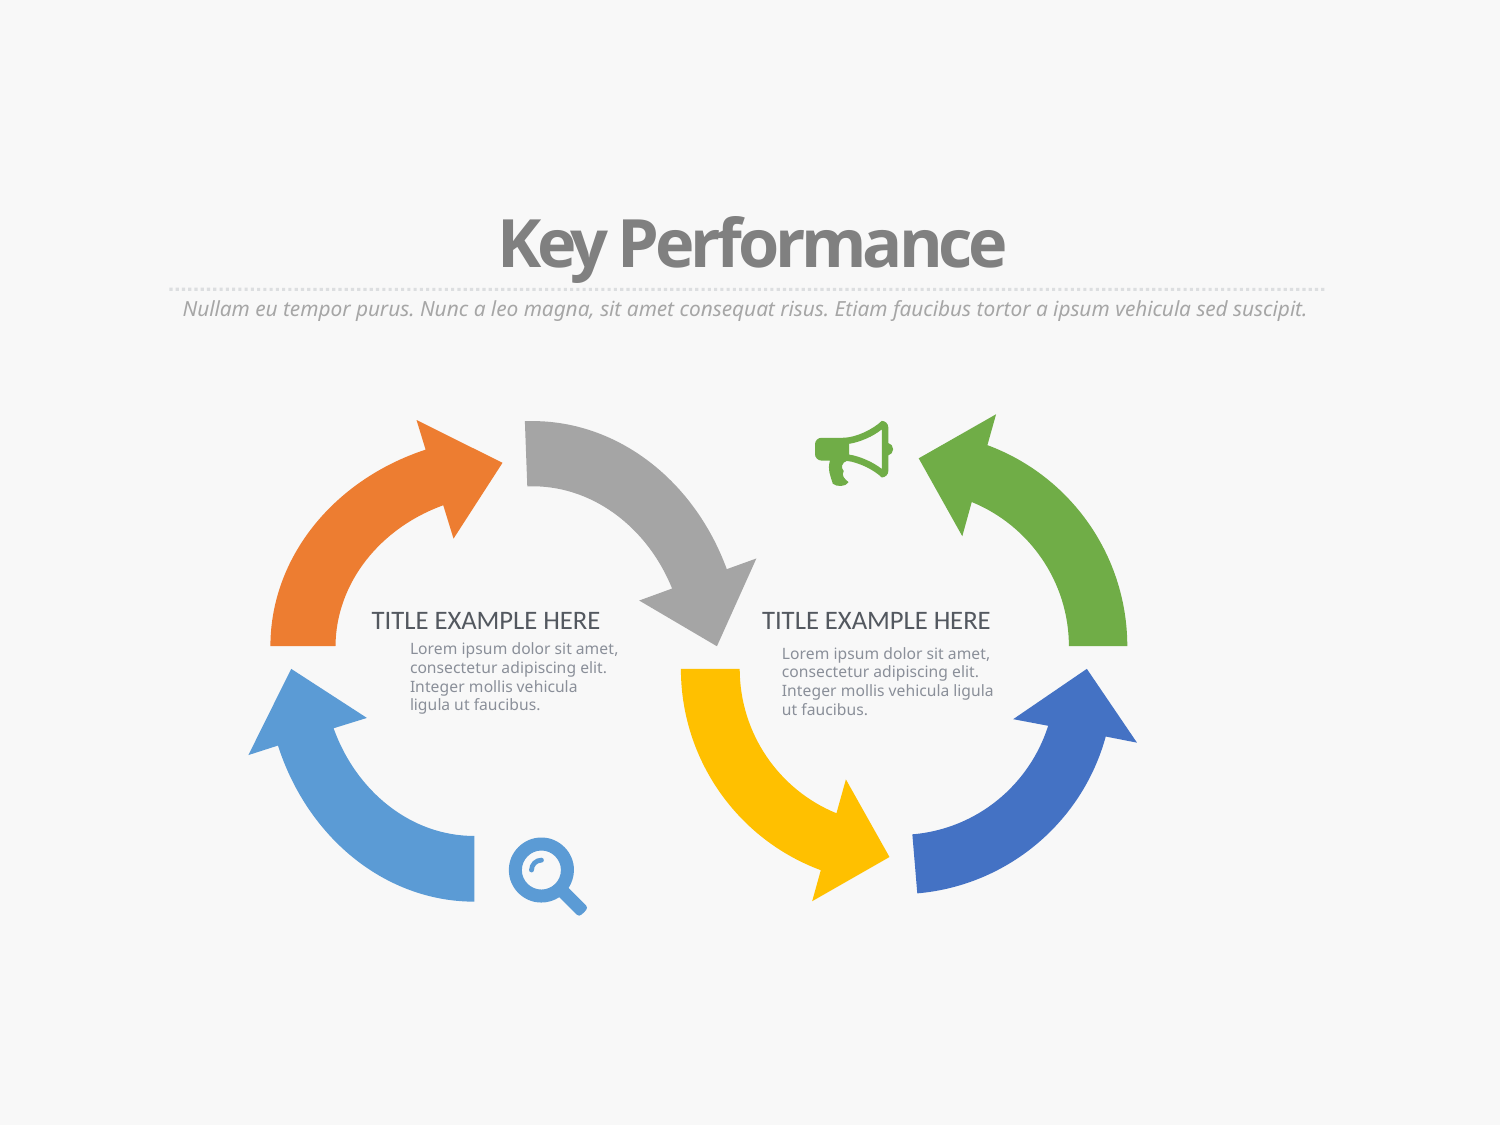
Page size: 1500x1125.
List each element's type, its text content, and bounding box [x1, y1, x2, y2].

text_box Nullam eu tempor purus. Nunc a leo magna, sit amet consequat risus. Etiam faucibus tortor a ipsum vehicula sed suscipit. [88, 292, 1408, 325]
text_box TITLE EXAMPLE HERE [369, 600, 641, 638]
text_box [270, 420, 503, 647]
text_box [680, 668, 890, 902]
text_box [248, 668, 475, 902]
text_box Lorem ipsum dolor sit amet, consectetur adipiscing elit. Integer mollis vehicula ligula ut faucibus. [410, 638, 619, 708]
text_box Lorem ipsum dolor sit amet, consectetur adipiscing elit. Integer mollis vehicula ligula ut faucibus. [781, 643, 996, 696]
text_box [912, 668, 1137, 894]
text_box Key Performance [489, 196, 1016, 285]
text_box [508, 837, 588, 916]
text_box TITLE EXAMPLE HERE [759, 600, 1031, 638]
text_box [918, 414, 1128, 647]
text_box [524, 421, 757, 647]
text_box [815, 420, 894, 486]
